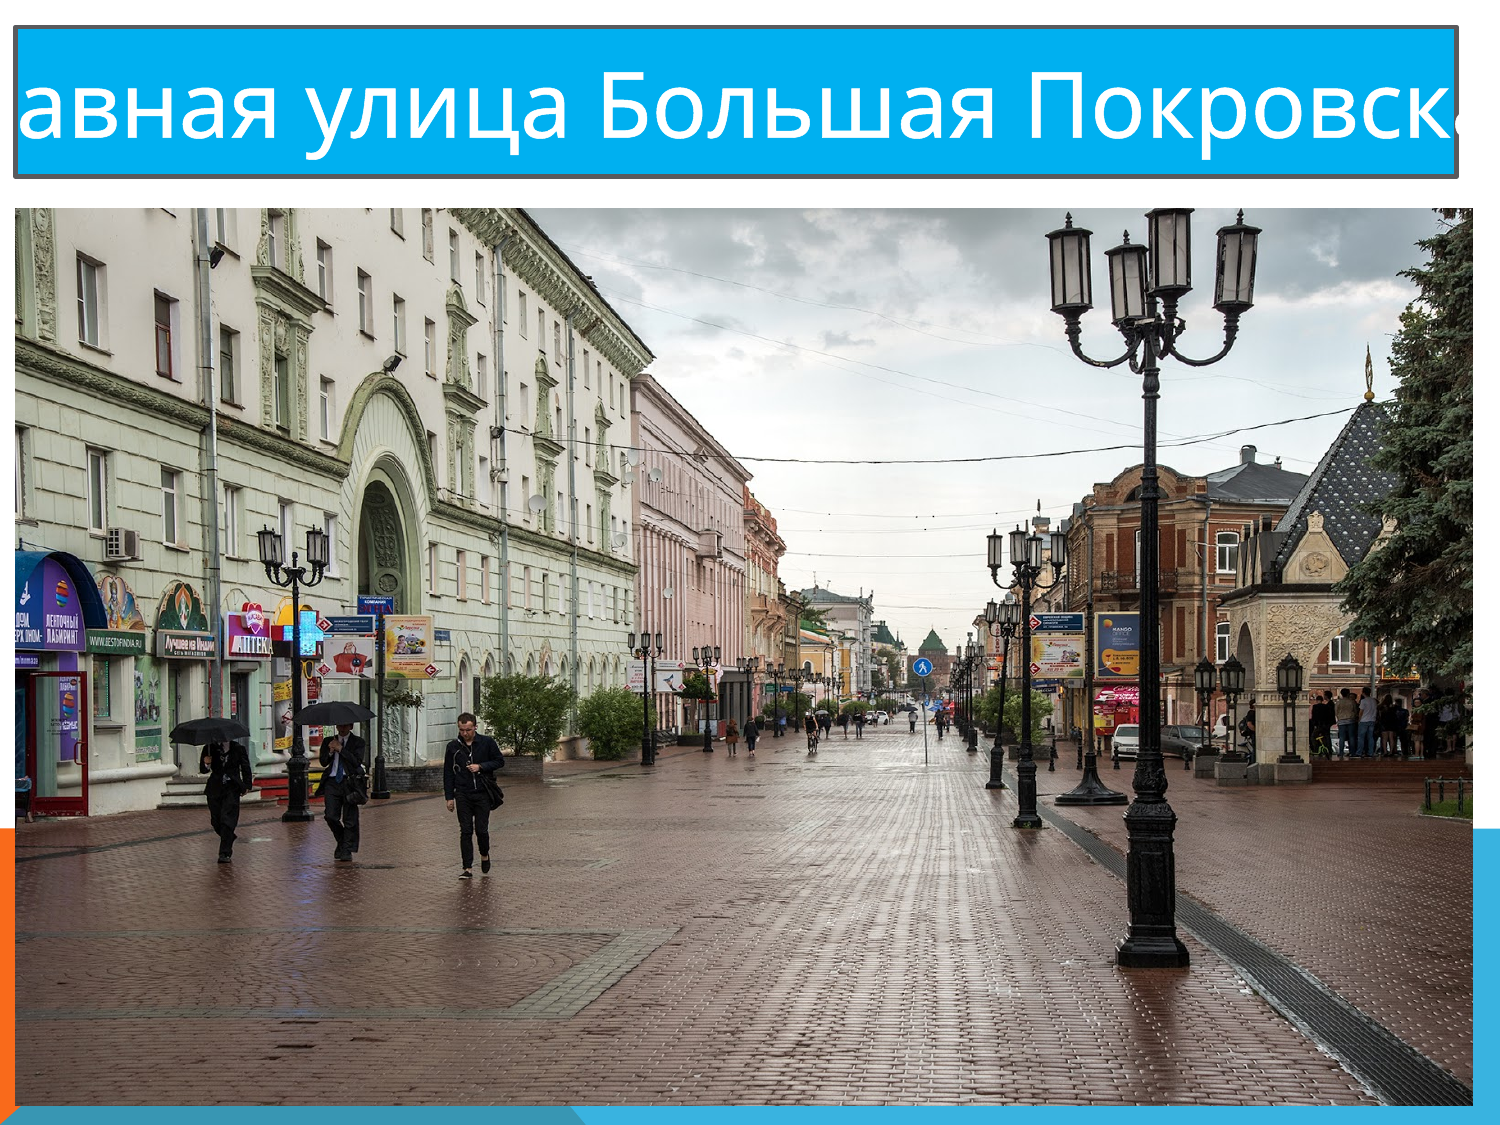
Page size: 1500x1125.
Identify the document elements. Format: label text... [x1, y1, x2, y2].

text_box [13, 164, 1459, 179]
picture [15, 207, 1473, 1107]
text_box [13, 25, 1459, 38]
text_box Главная улица Большая Покровская [0, 38, 1500, 164]
